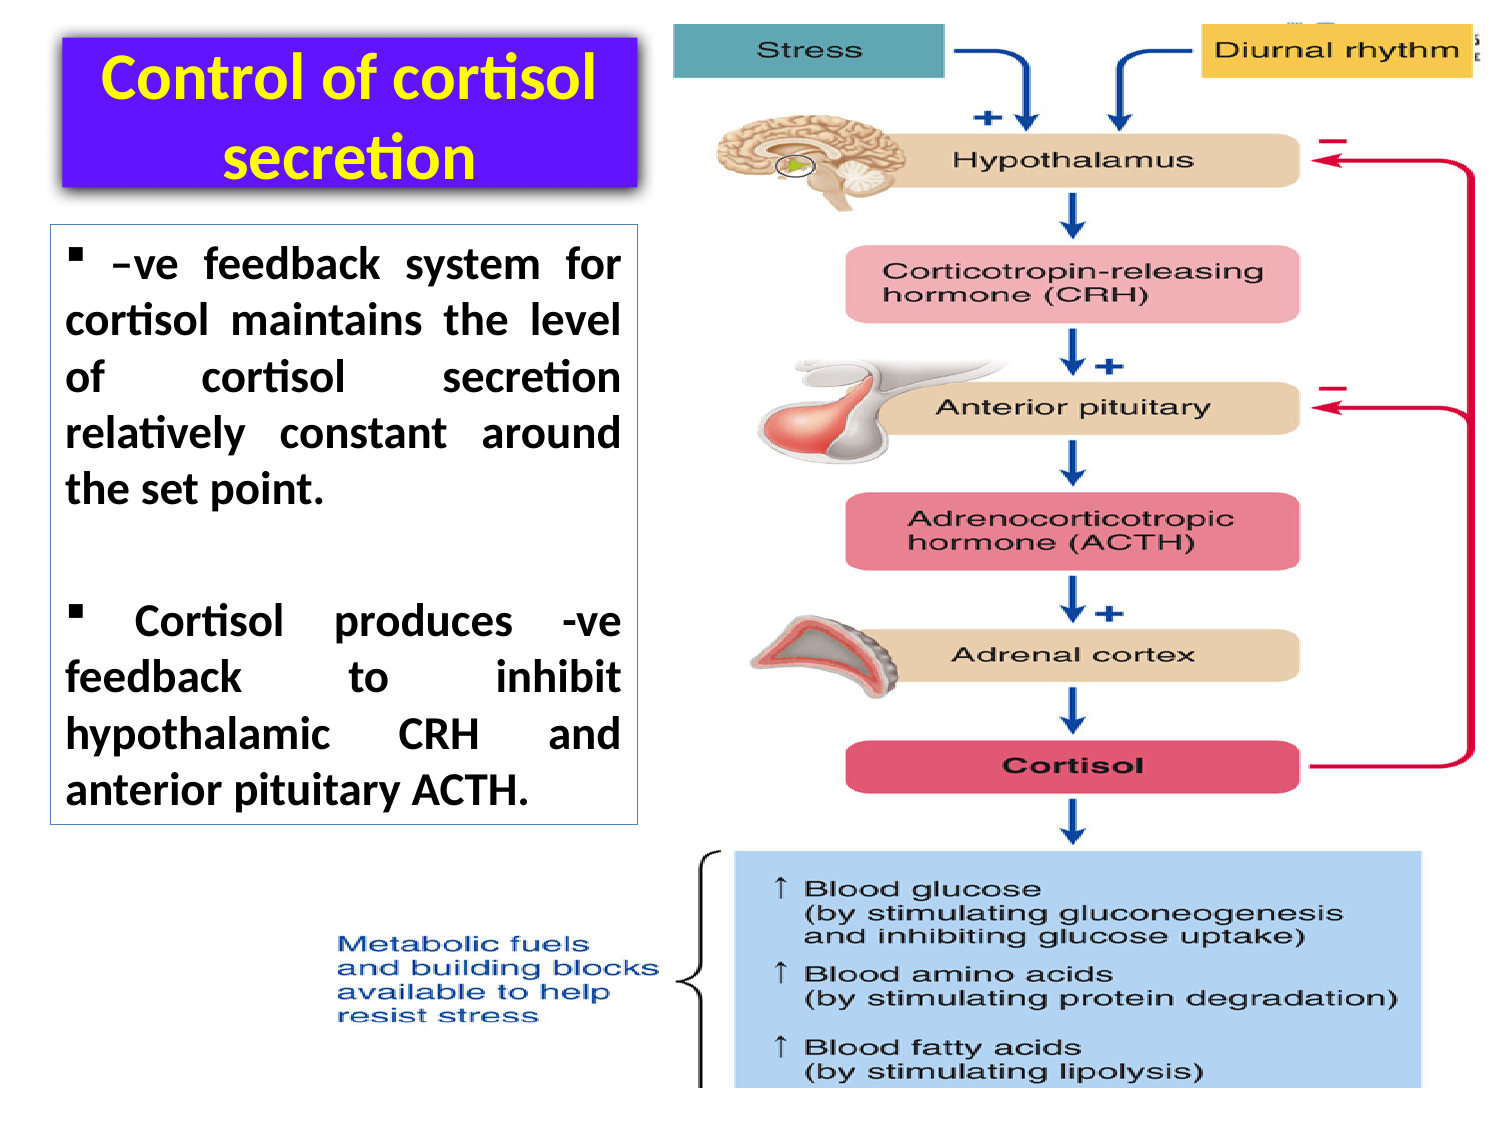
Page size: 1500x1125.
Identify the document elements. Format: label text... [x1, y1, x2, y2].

list –ve feedback system for cortisol maintains the level of cortisol secretion relatively constant around the set point. Cortisol produces -ve feedback to inhibit hypothalamic CRH and anterior pituitary ACTH. [50, 224, 332, 825]
title Control of cortisol secretion [62, 37, 332, 188]
picture [337, 12, 1485, 1088]
